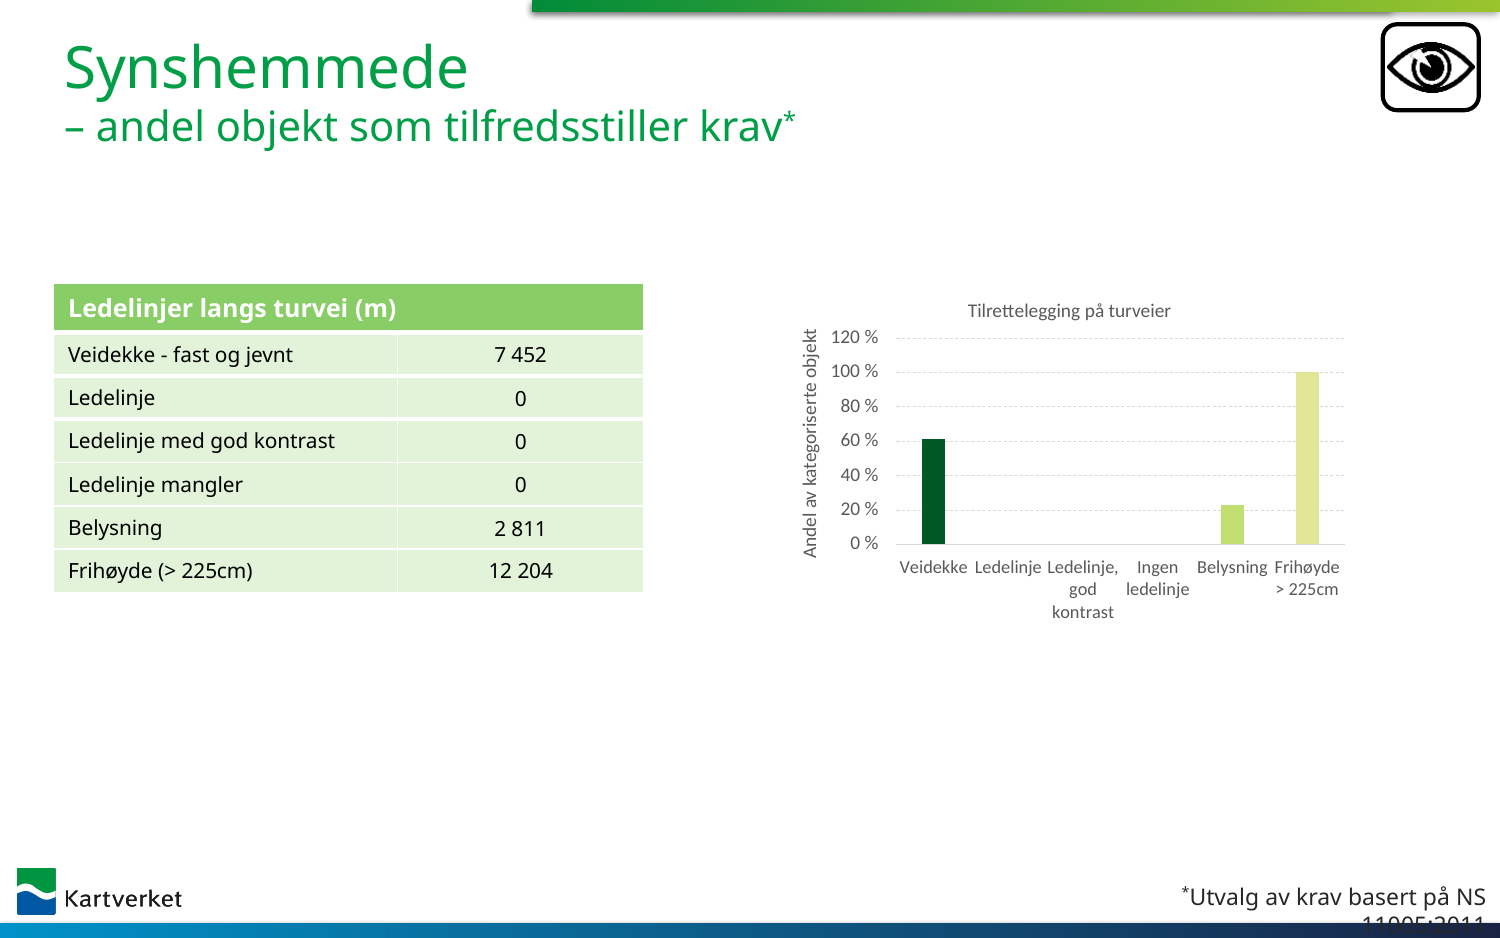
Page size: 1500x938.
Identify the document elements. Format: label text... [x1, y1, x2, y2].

table_cell 7 452 [398, 335, 643, 374]
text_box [1382, 24, 1480, 111]
table_cell 2 811 [398, 507, 643, 548]
table_cell Ledelinje [54, 378, 397, 417]
table_cell 0 [398, 421, 643, 462]
table_cell 12 204 [398, 550, 643, 592]
table_cell Ledelinje med god kontrast [54, 421, 397, 462]
table_cell 0 [398, 378, 643, 417]
table_cell Ledelinje mangler [54, 463, 397, 505]
table_cell Belysning [54, 507, 397, 548]
table_cell 0 [398, 463, 643, 505]
text_box *Utvalg av krav basert på NS 11005:2011 [1068, 873, 1500, 938]
text_box Synshemmede – andel objekt som tilfredsstiller krav* [49, 24, 1431, 158]
table_cell Veidekke - fast og jevnt [54, 335, 397, 374]
table_cell Frihøyde (> 225cm) [54, 550, 397, 592]
picture [791, 291, 1348, 630]
table_header Ledelinjer langs turvei (m) [54, 284, 643, 330]
